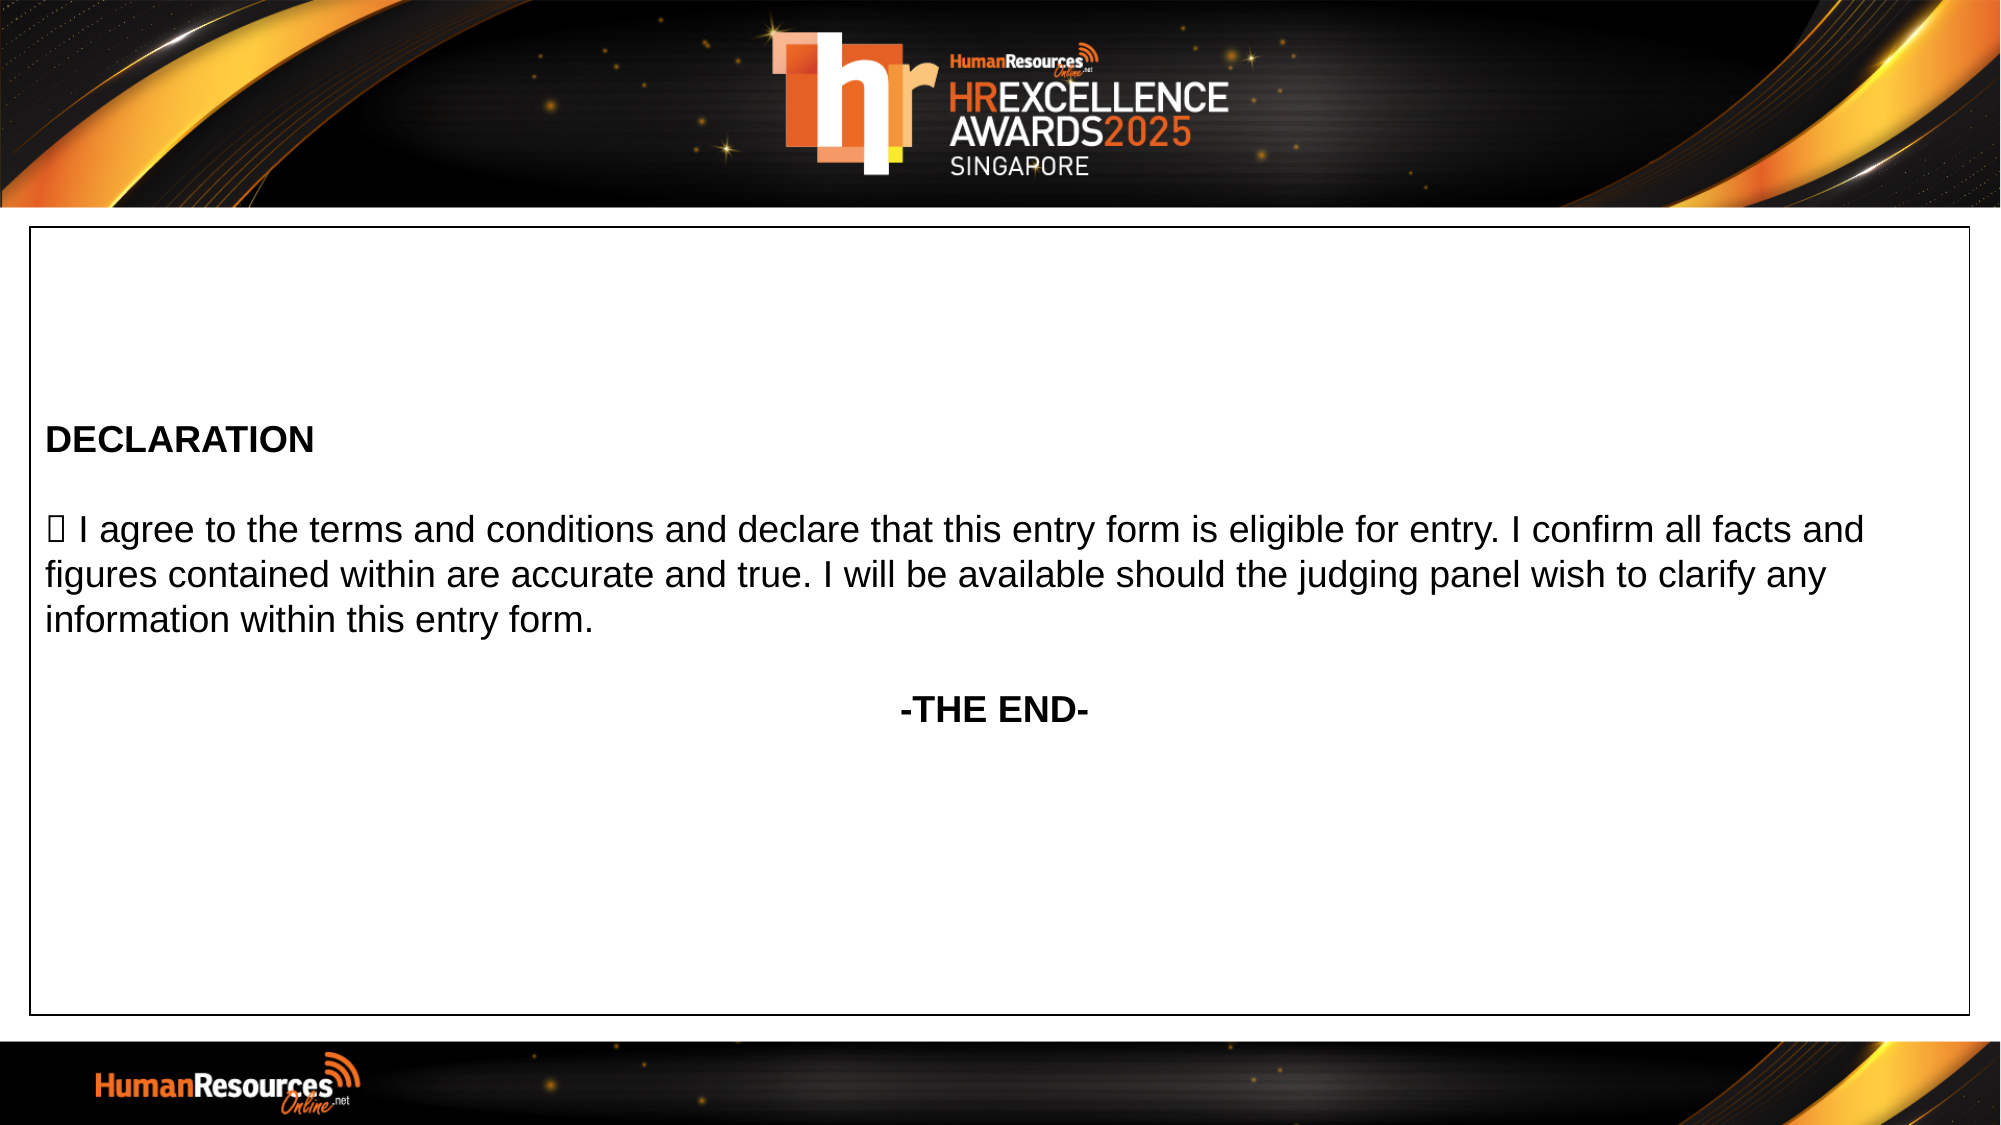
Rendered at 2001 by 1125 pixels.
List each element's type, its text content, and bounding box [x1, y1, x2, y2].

text_box DECLARATION  I agree to the terms and conditions and declare that this entry form is eligible for entry. I confirm all facts and figures contained within are accurate and true. I will be available should the judging panel wish to clarify any information within this entry form. -THE END- [30, 227, 1970, 1016]
picture [0, 0, 2001, 1125]
